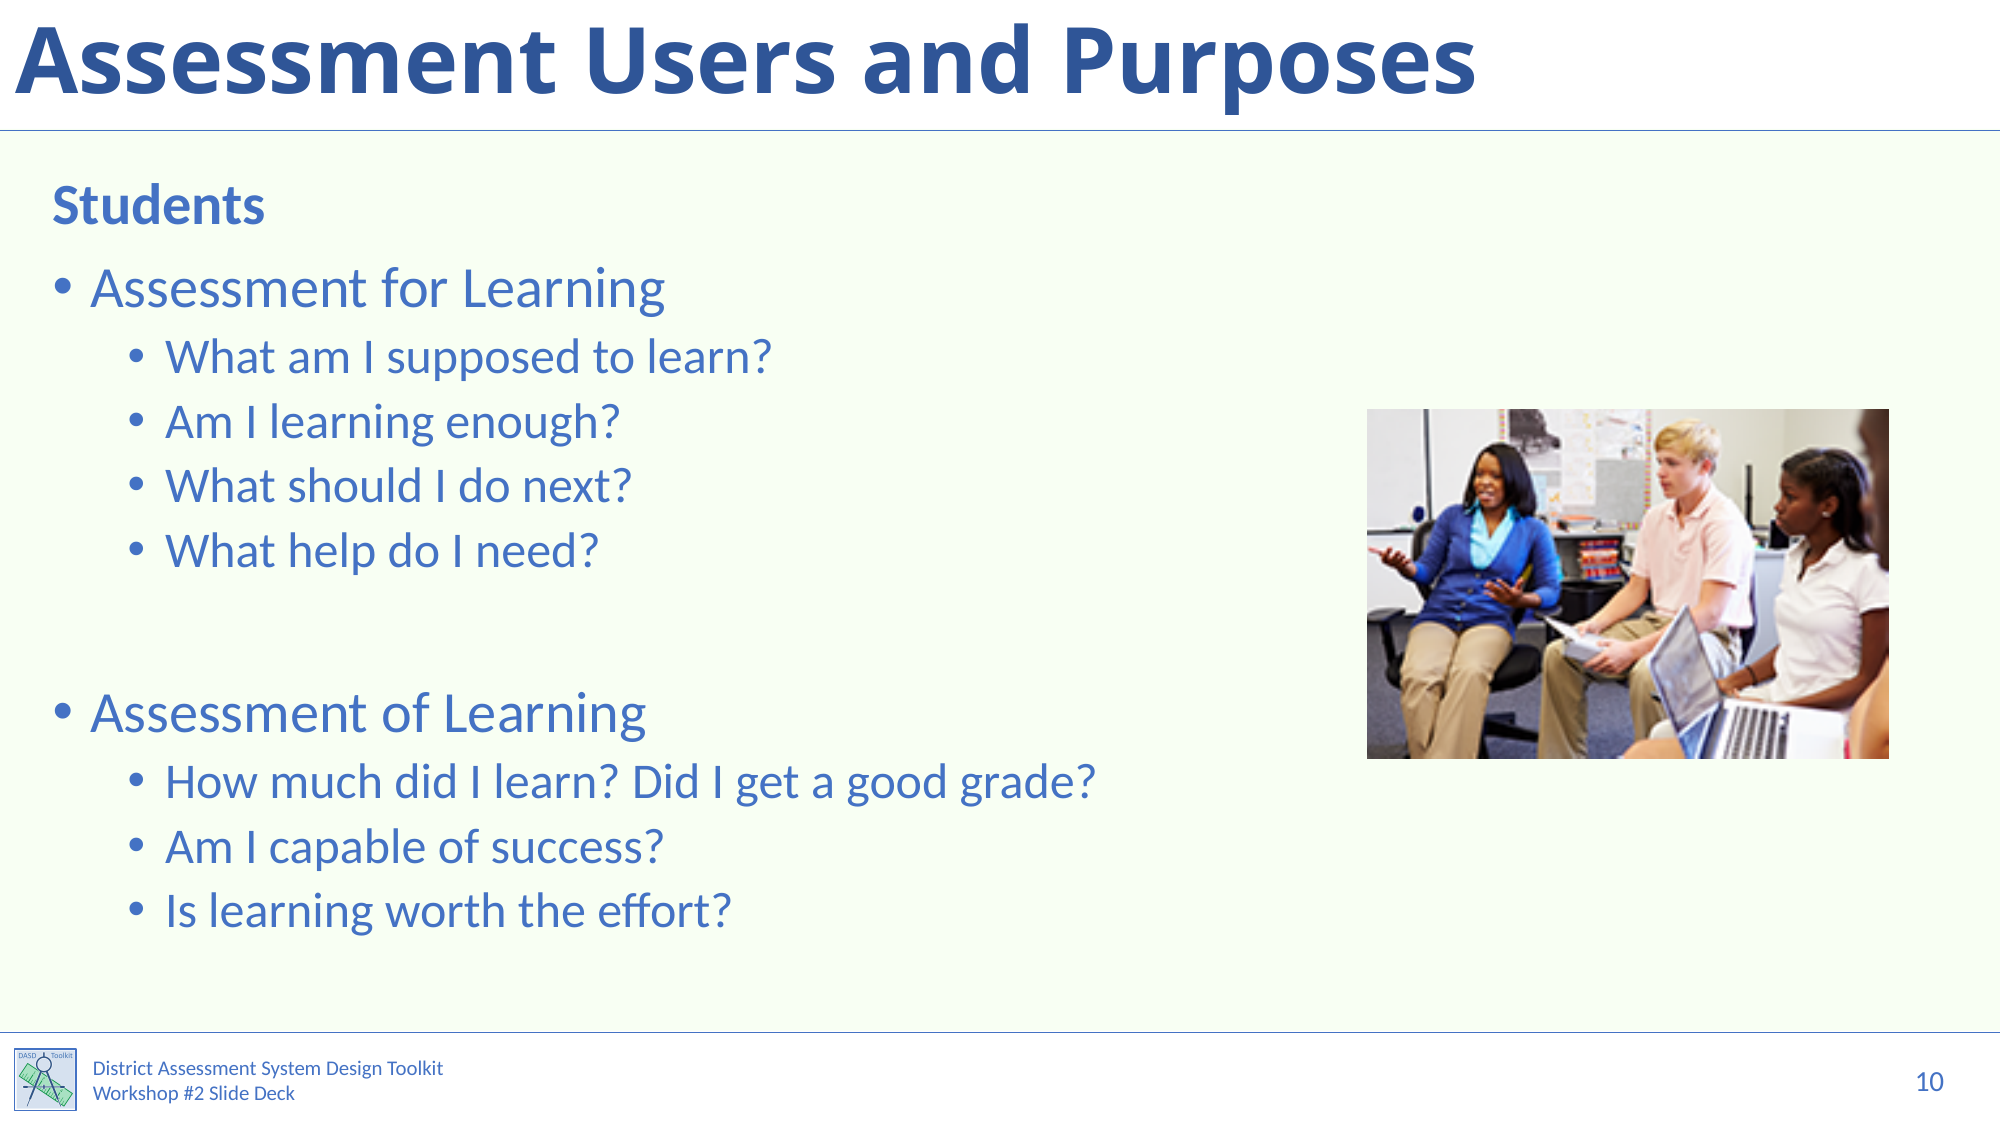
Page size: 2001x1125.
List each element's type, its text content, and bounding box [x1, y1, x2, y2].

title Assessment Users and Purposes [0, 0, 2000, 129]
picture [1367, 409, 1889, 759]
picture [15, 1050, 75, 1110]
list Students Assessment for Learning What am I supposed to learn? Am I learning enough? What should I do next? What help do I need? Assessment of Learning How much did I learn? Did I get a good grade? Am I capable of success? Is learning worth the effort? [37, 166, 1962, 1002]
